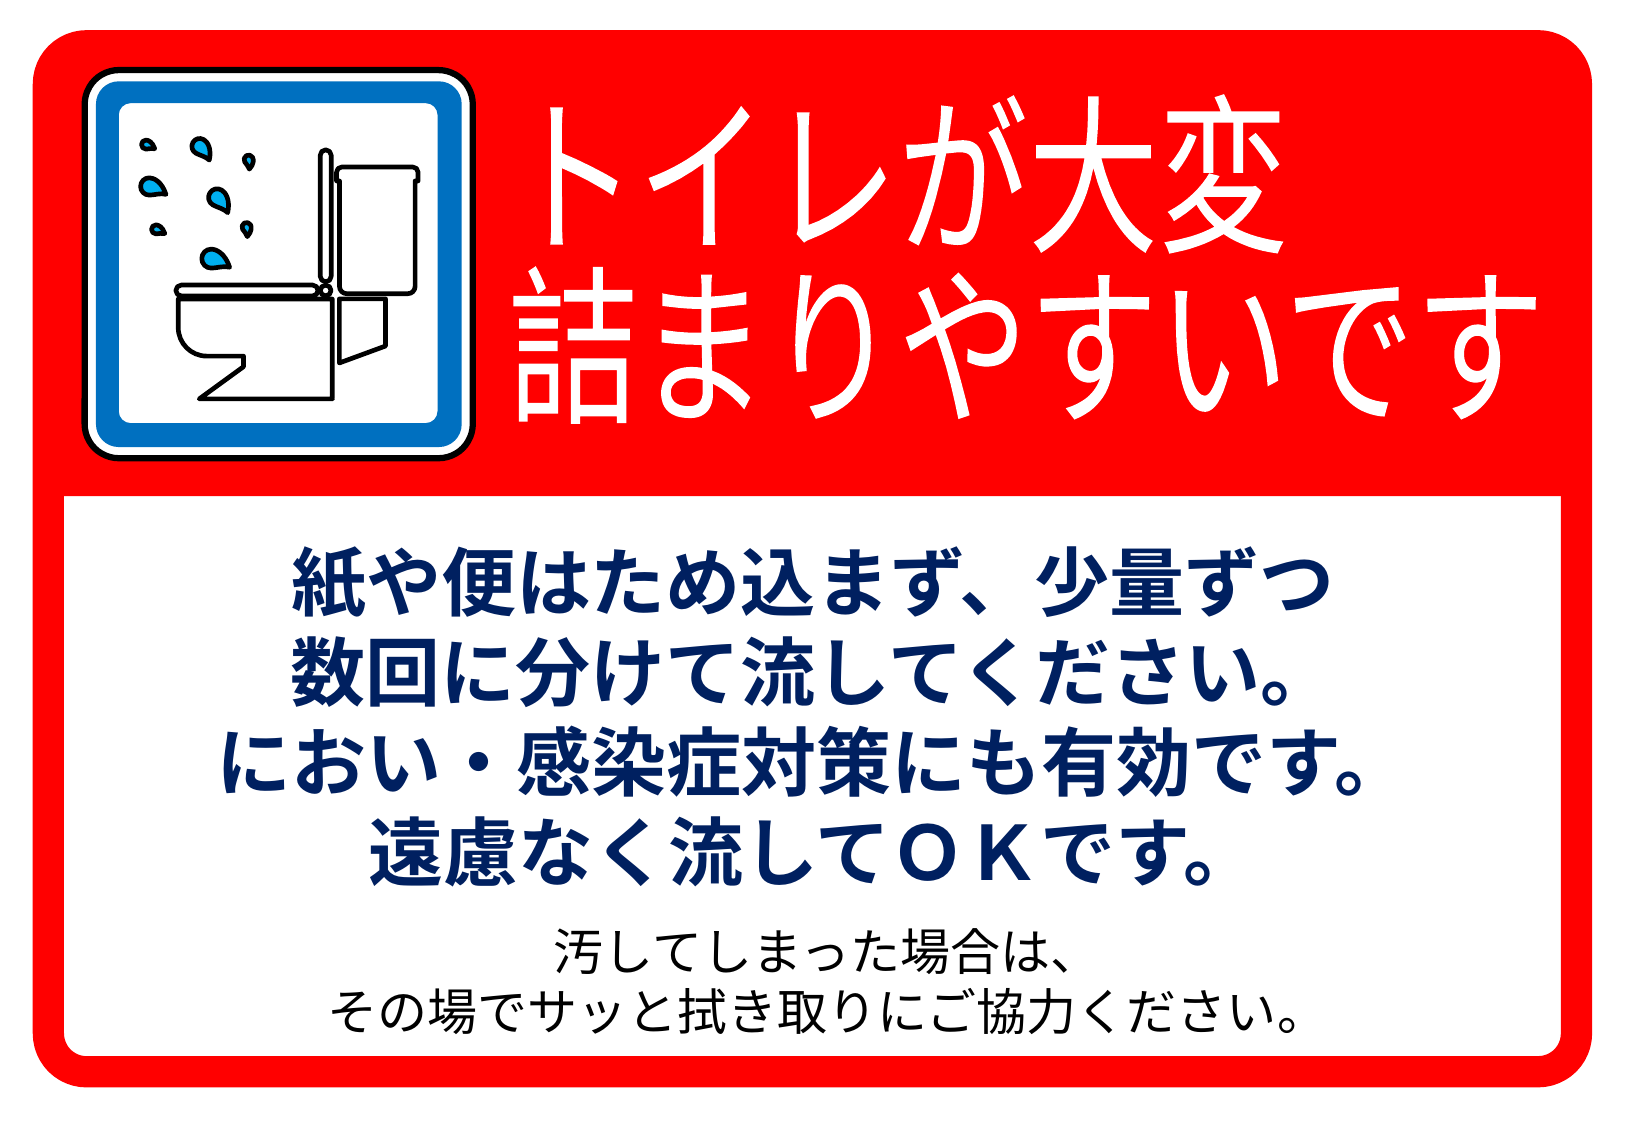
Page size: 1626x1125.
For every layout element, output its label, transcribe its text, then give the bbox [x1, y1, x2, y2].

text_box [48, 38, 1584, 499]
text_box 紙や便はため込まず、少量ずつ 数回に分けて流してください。 におい・感染症対策にも有効です。 遠慮なく流してＯＫです。 [93, 528, 1533, 903]
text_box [84, 69, 474, 459]
text_box 汚してしまった場合は、 その場でサッと拭き取りにご協力ください。 [312, 912, 1342, 1048]
text_box [46, 43, 1579, 1074]
